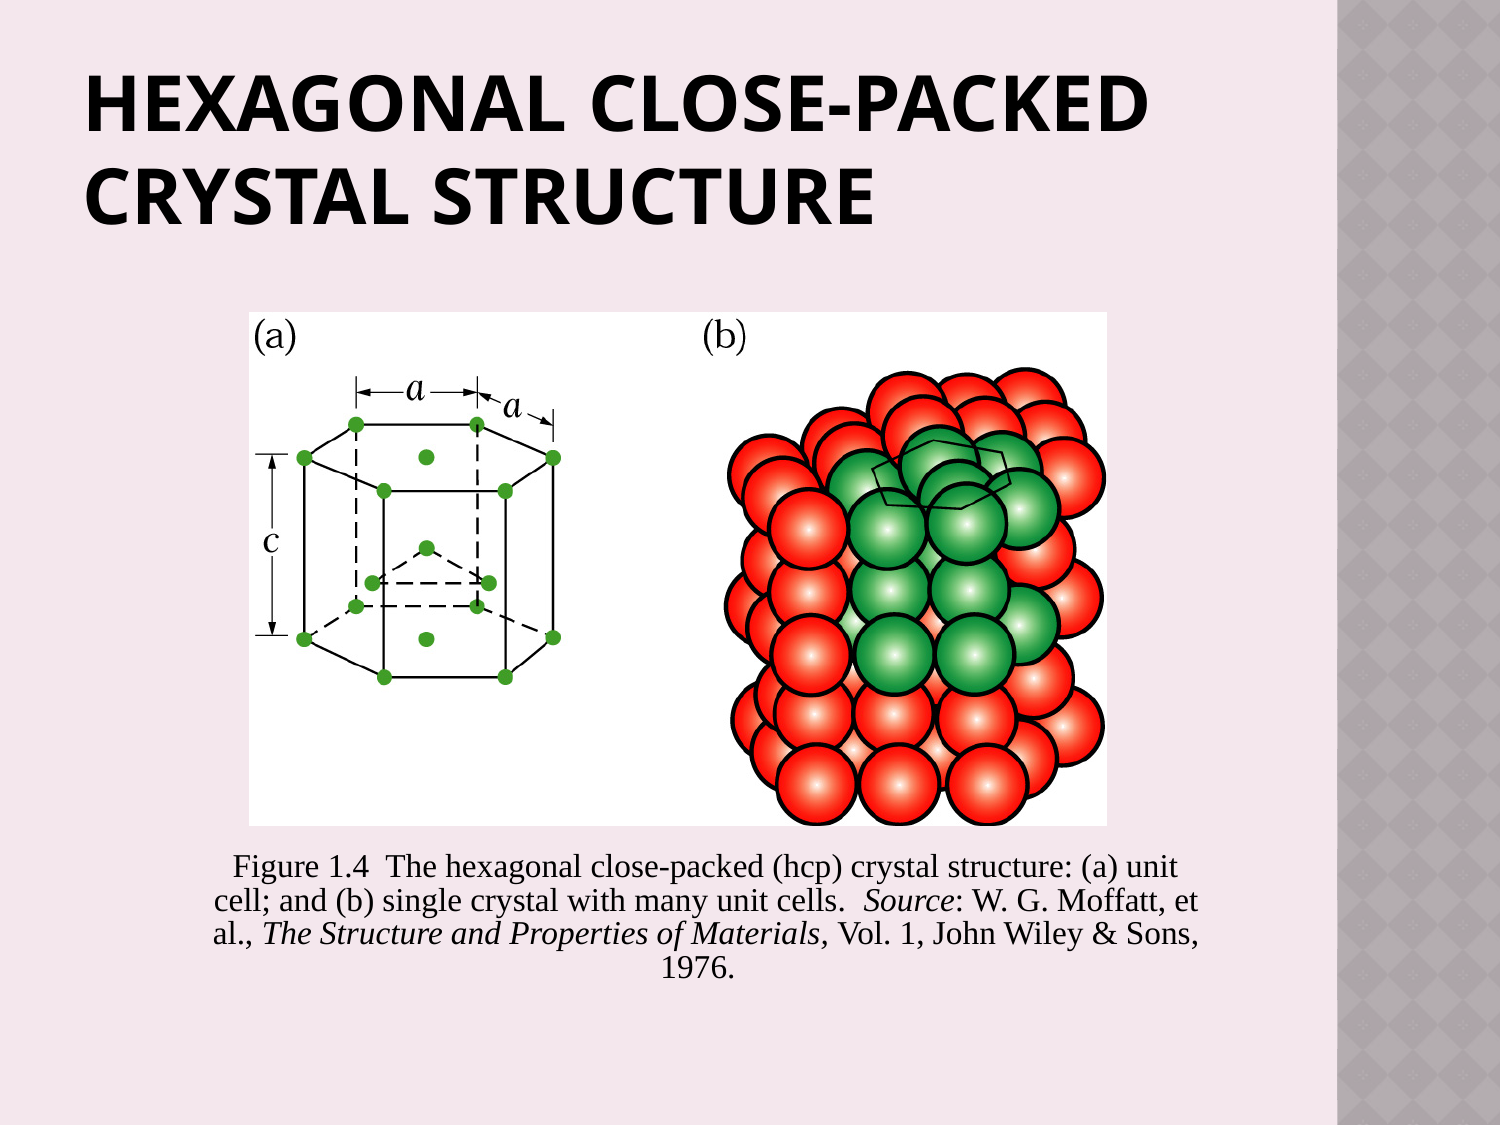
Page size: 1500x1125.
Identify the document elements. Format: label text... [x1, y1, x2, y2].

picture [249, 312, 1107, 826]
title Hexagonal Close-Packed Crystal Structure [75, 52, 1263, 240]
text_box Figure 1.4 The hexagonal close-packed (hcp) crystal structure: (a) unit cell; and (b) single crystal with many unit cells. Source: W. G. Moffatt, et al., The Structure and Properties of Materials, Vol. 1, John Wiley & Sons, 1976. [200, 849, 1213, 1057]
